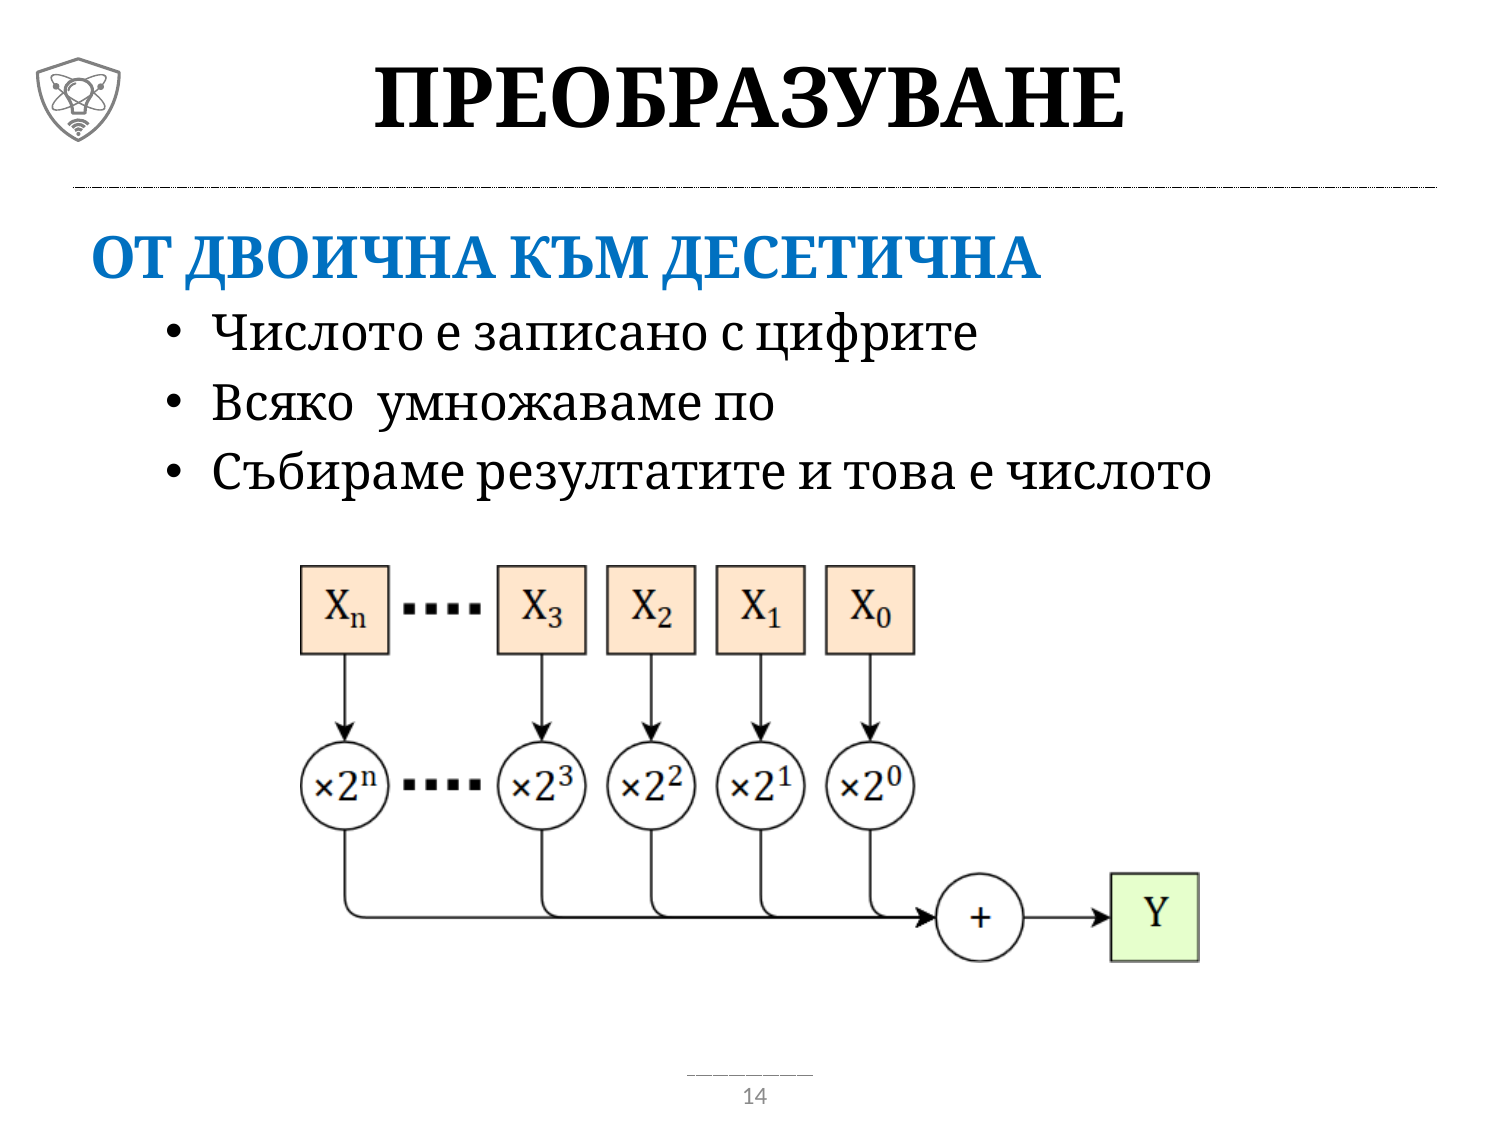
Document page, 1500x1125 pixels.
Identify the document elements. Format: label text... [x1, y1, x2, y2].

title Преобразуване [0, 0, 1500, 188]
picture [299, 565, 1201, 963]
slide_number 14 [579, 1065, 930, 1125]
